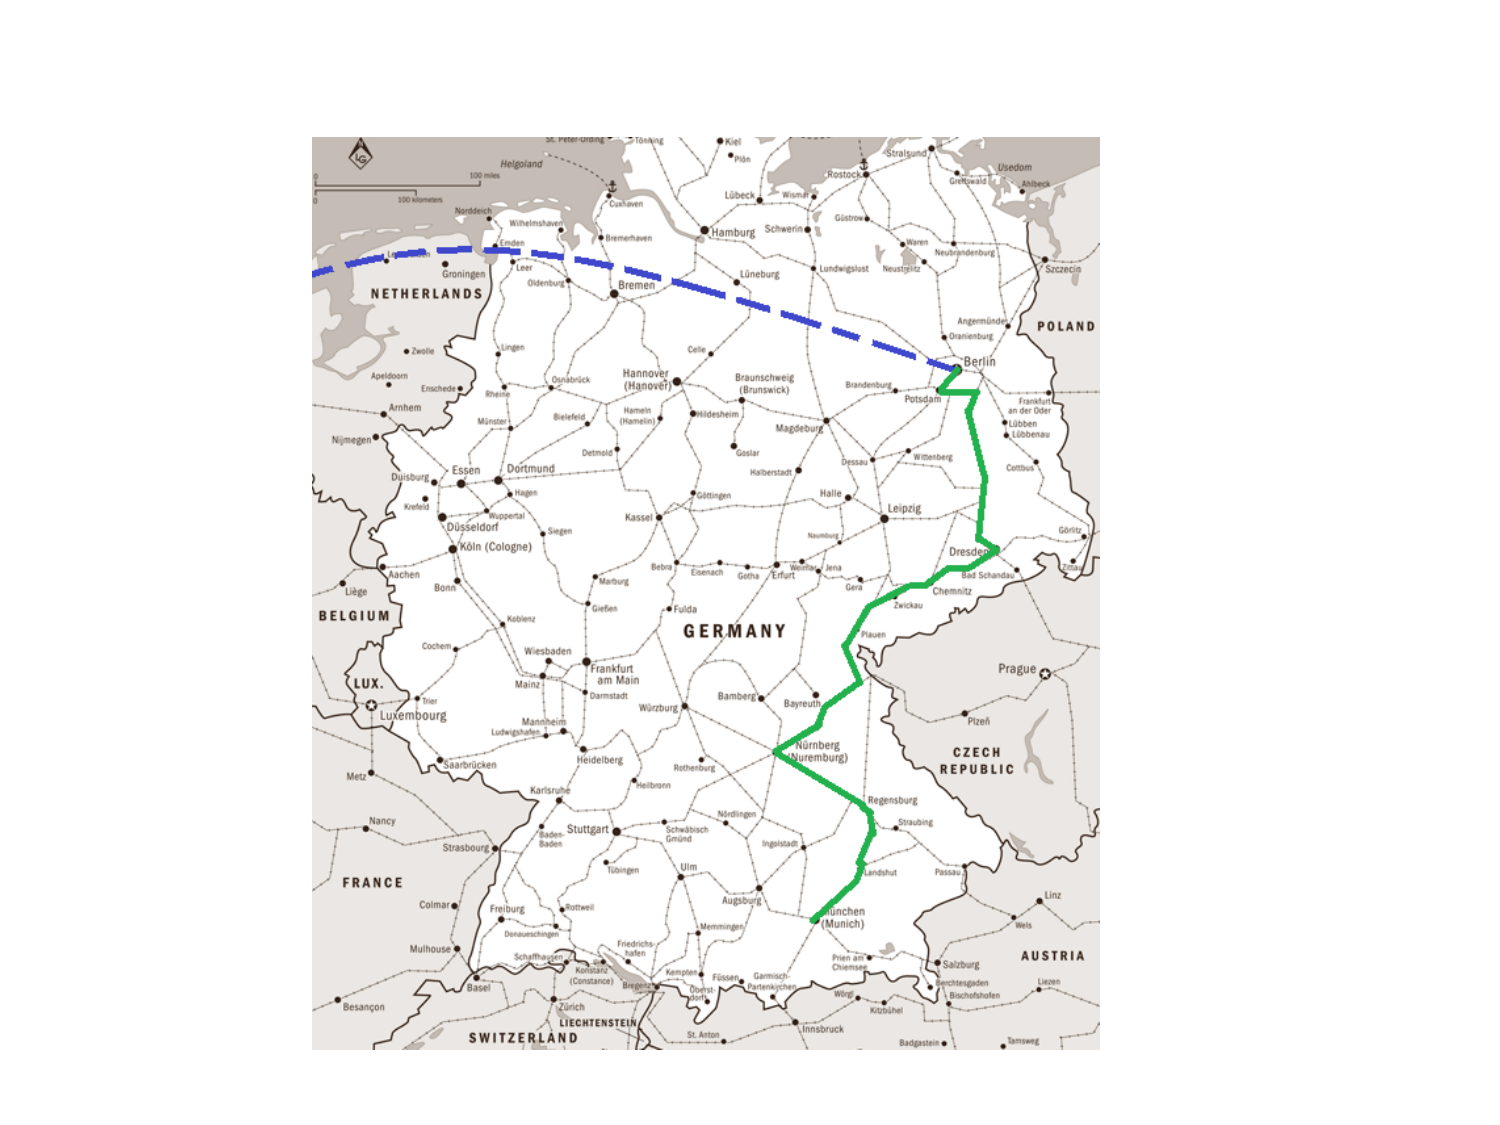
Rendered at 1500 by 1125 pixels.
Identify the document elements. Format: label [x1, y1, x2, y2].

picture [312, 137, 1101, 1050]
